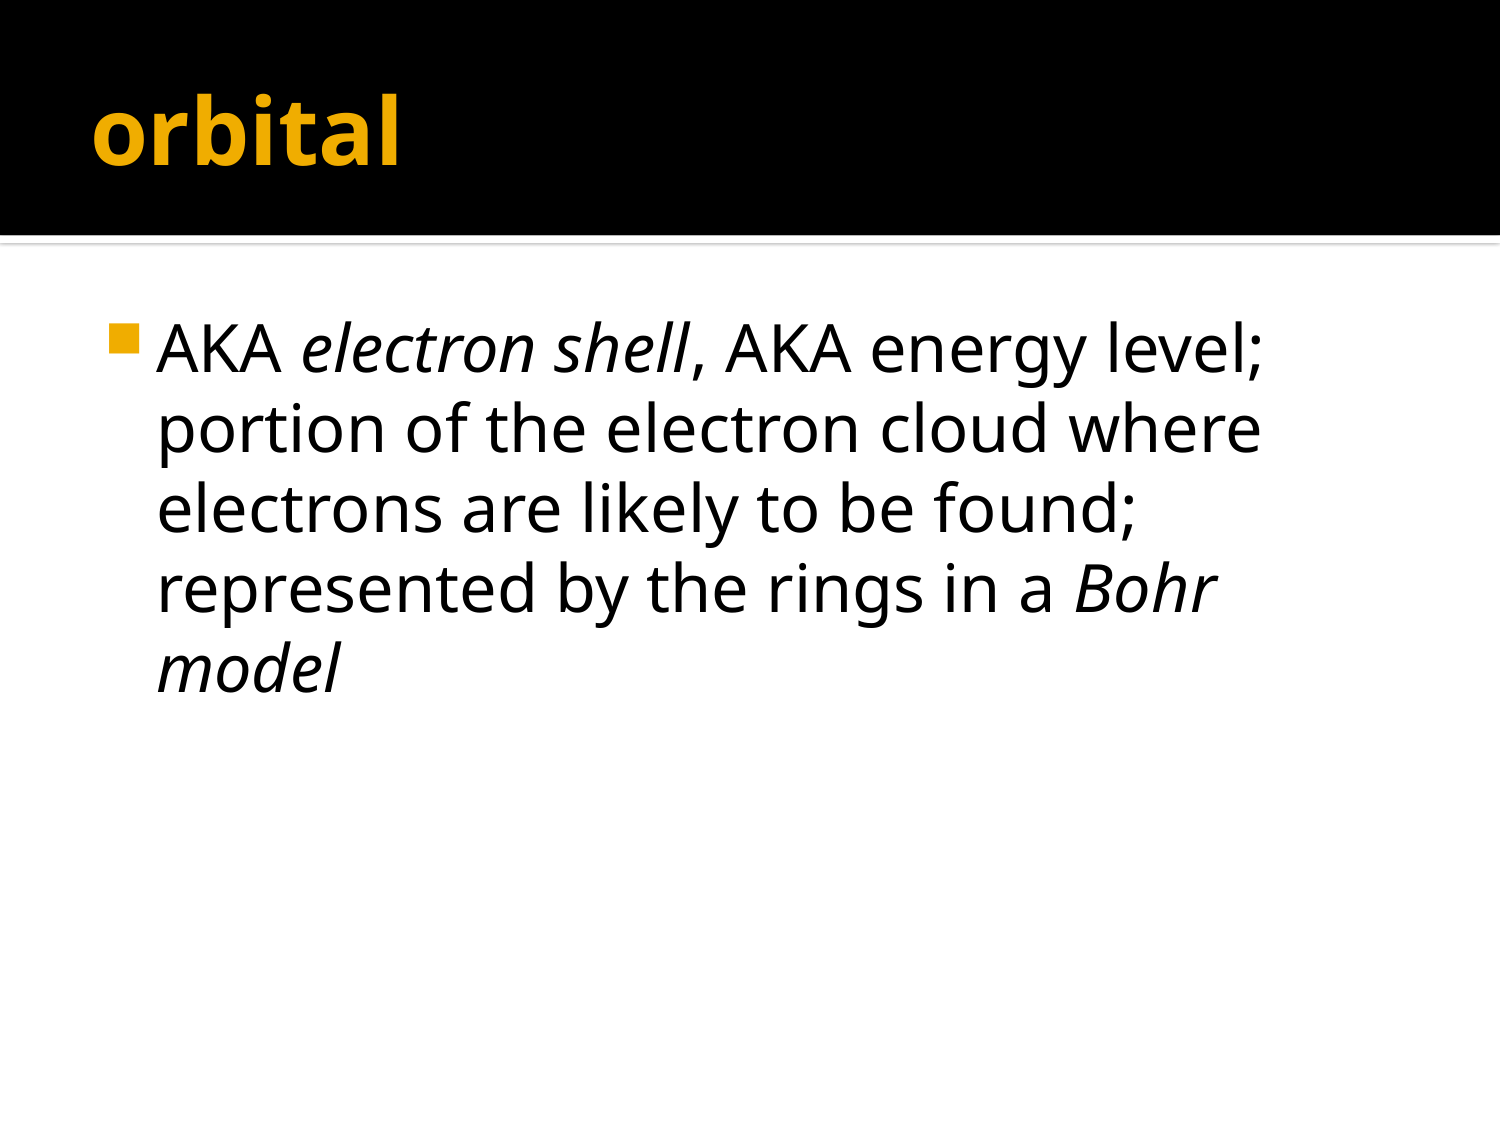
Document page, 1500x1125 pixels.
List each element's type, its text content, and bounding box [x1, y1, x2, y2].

title orbital [75, 25, 1425, 231]
list AKA electron shell, AKA energy level; portion of the electron cloud where electrons are likely to be found; represented by the rings in a Bohr model [75, 291, 1425, 1050]
